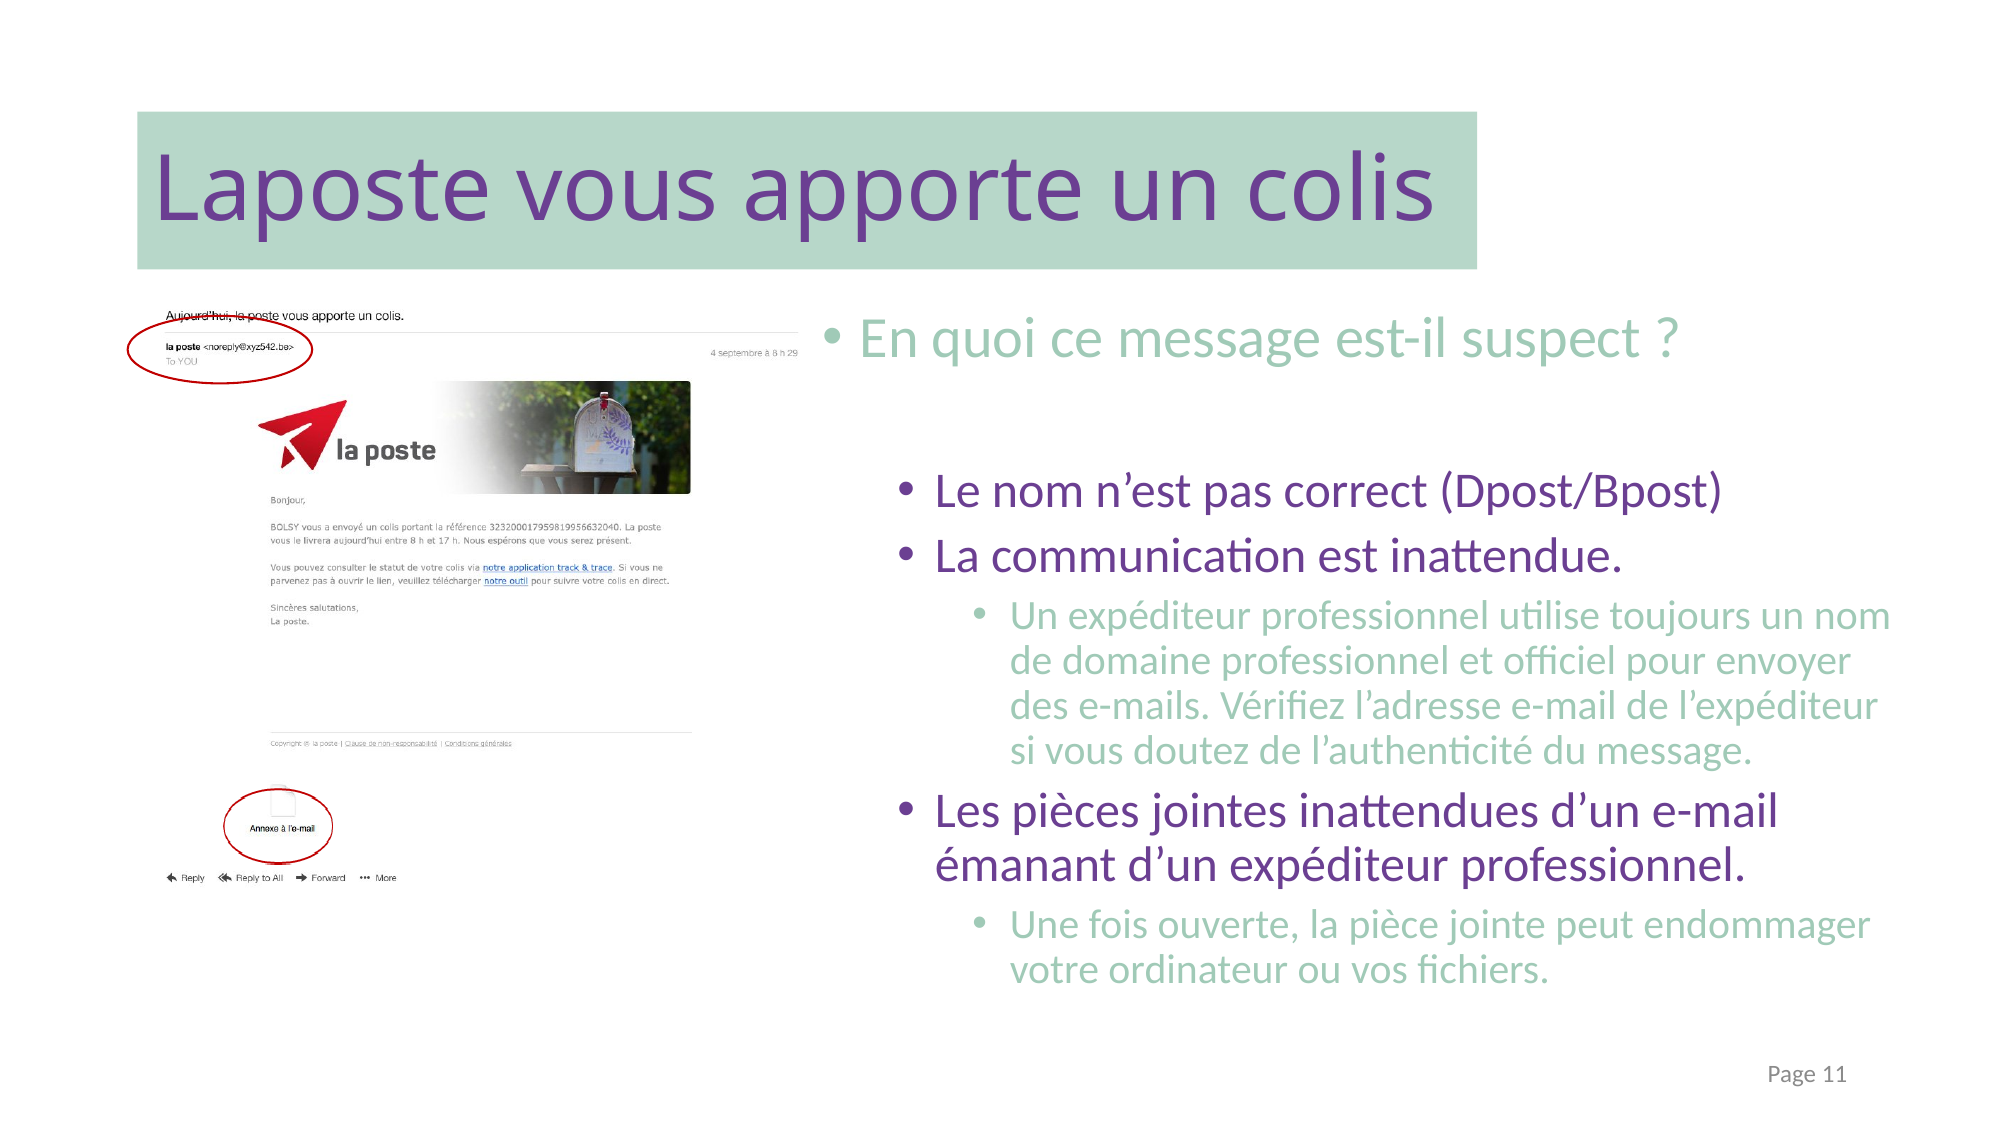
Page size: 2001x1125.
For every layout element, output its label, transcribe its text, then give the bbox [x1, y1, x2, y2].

text_box [126, 333, 137, 366]
slide_number Page 11 [1412, 1042, 1863, 1103]
title Laposte vous apporte un colis [137, 111, 1478, 270]
picture [137, 292, 824, 902]
list En quoi ce message est-il suspect ? Le nom n’est pas correct (Dpost/Bpost) La communication est inattendue. Un expéditeur professionnel utilise toujours un nom de domaine professionnel et officiel pour envoyer des e-mails. Vérifiez l’adresse e-mail de l’expéditeur si vous doutez de l’authenticité du message. Les pièces jointes inattendues d’un e-mail émanant d’un expéditeur professionnel. Une fois ouverte, la pièce jointe peut endommager votre ordinateur ou vos fichiers. [807, 300, 1928, 1014]
